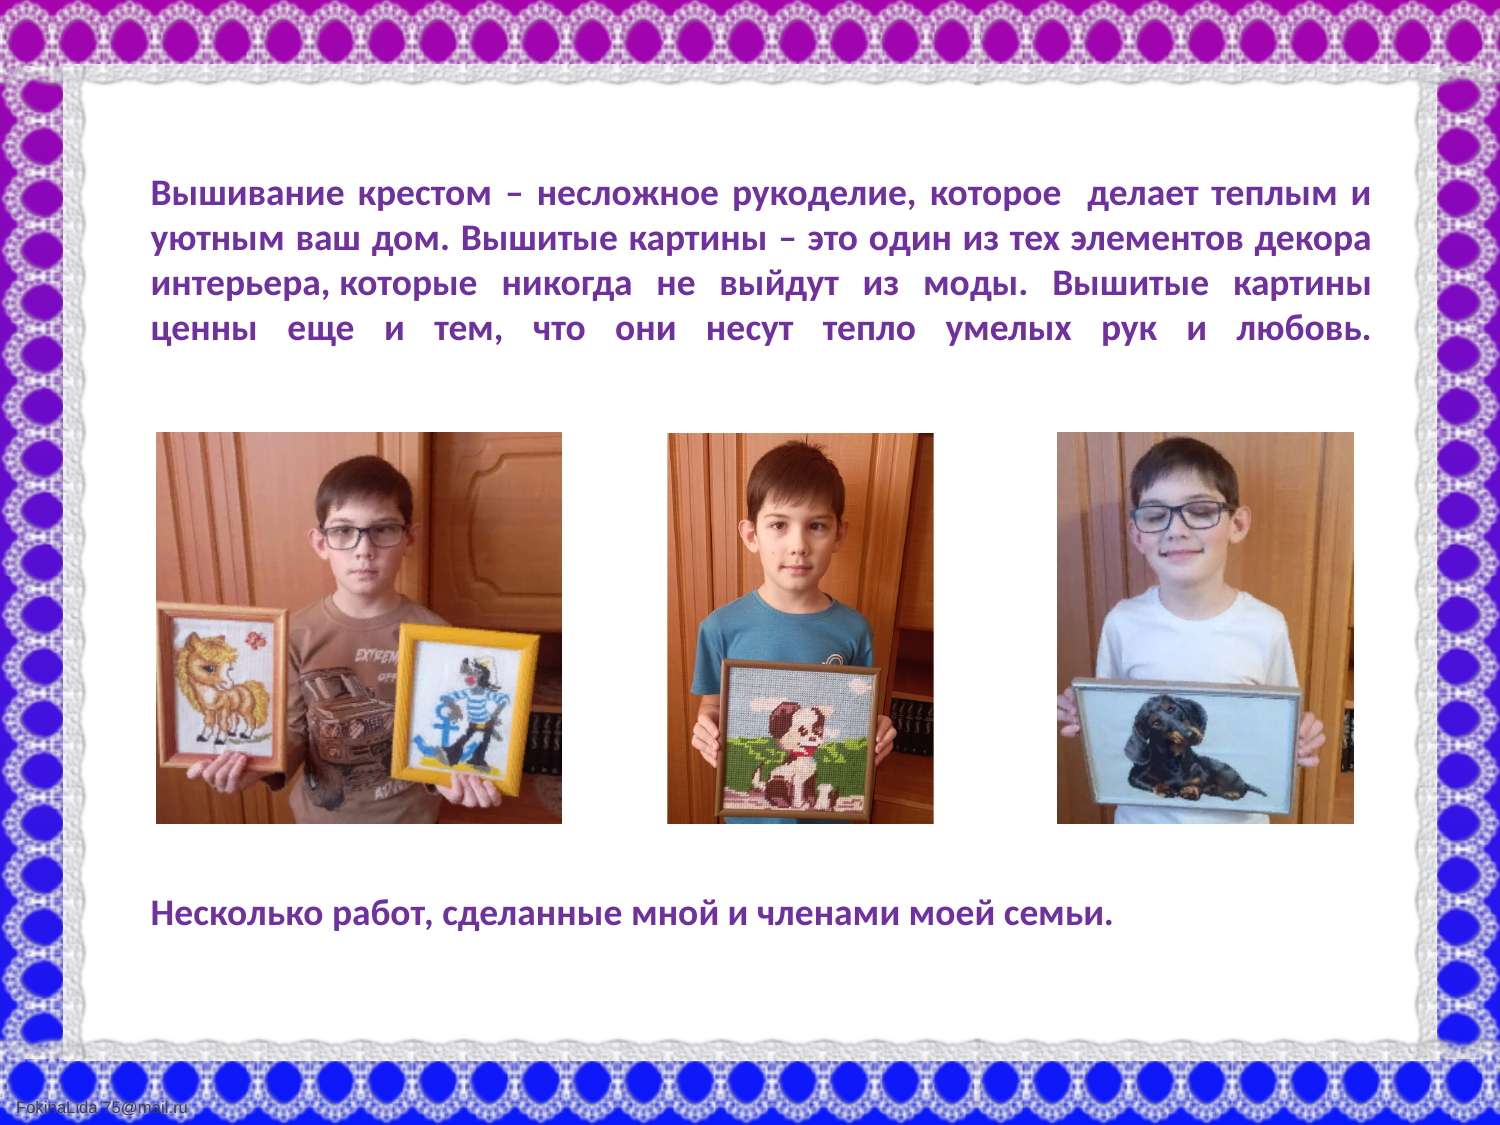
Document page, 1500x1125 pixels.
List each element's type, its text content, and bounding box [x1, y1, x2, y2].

title Вышивание крестом – несложное рукоделие, которое делает теплым и уютным ваш дом. Вышитые картины – это один из тех элементов декора интерьера, которые никогда не выйдут из моды. Вышитые картины ценны еще и тем, что они несут тепло умелых рук и любовь. Несколько работ, сделанные мной и членами моей семьи. [135, 160, 1388, 386]
picture [0, 0, 1500, 1125]
